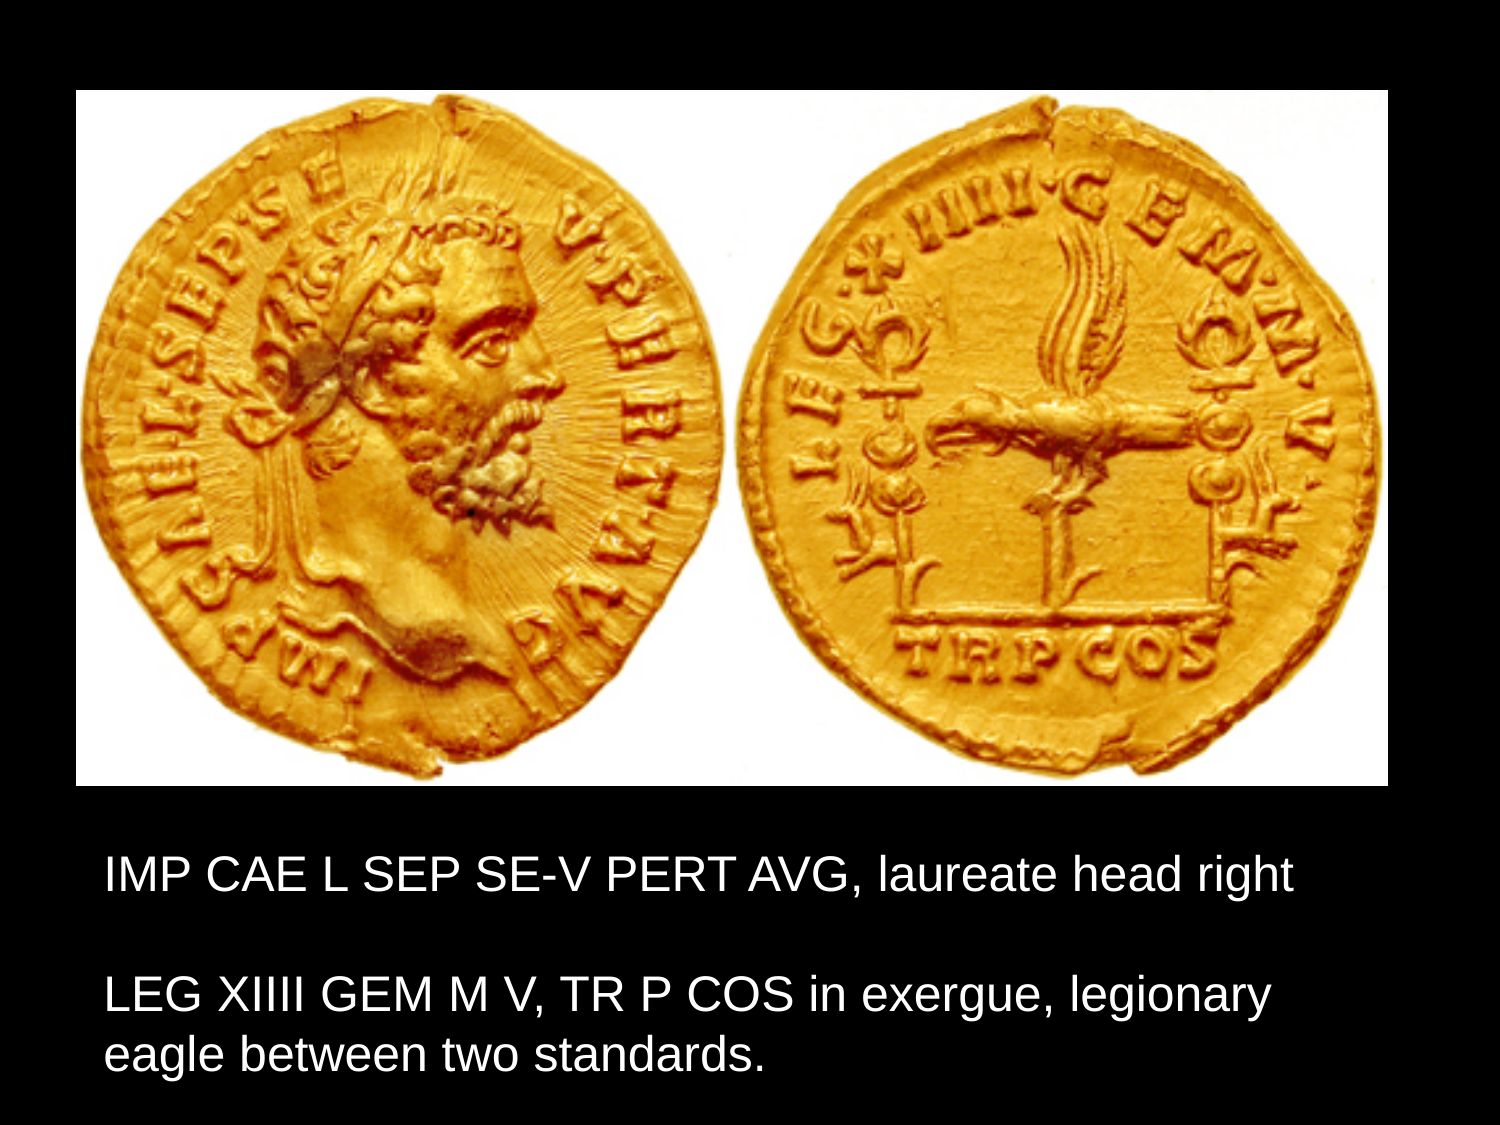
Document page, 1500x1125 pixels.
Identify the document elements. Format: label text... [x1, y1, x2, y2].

text_box IMP CAE L SEP SE-V PERT AVG, laureate head right LEG XIIII GEM M V, TR P COS in exergue, legionary eagle between two standards. [88, 834, 1400, 1089]
picture [76, 89, 1389, 786]
